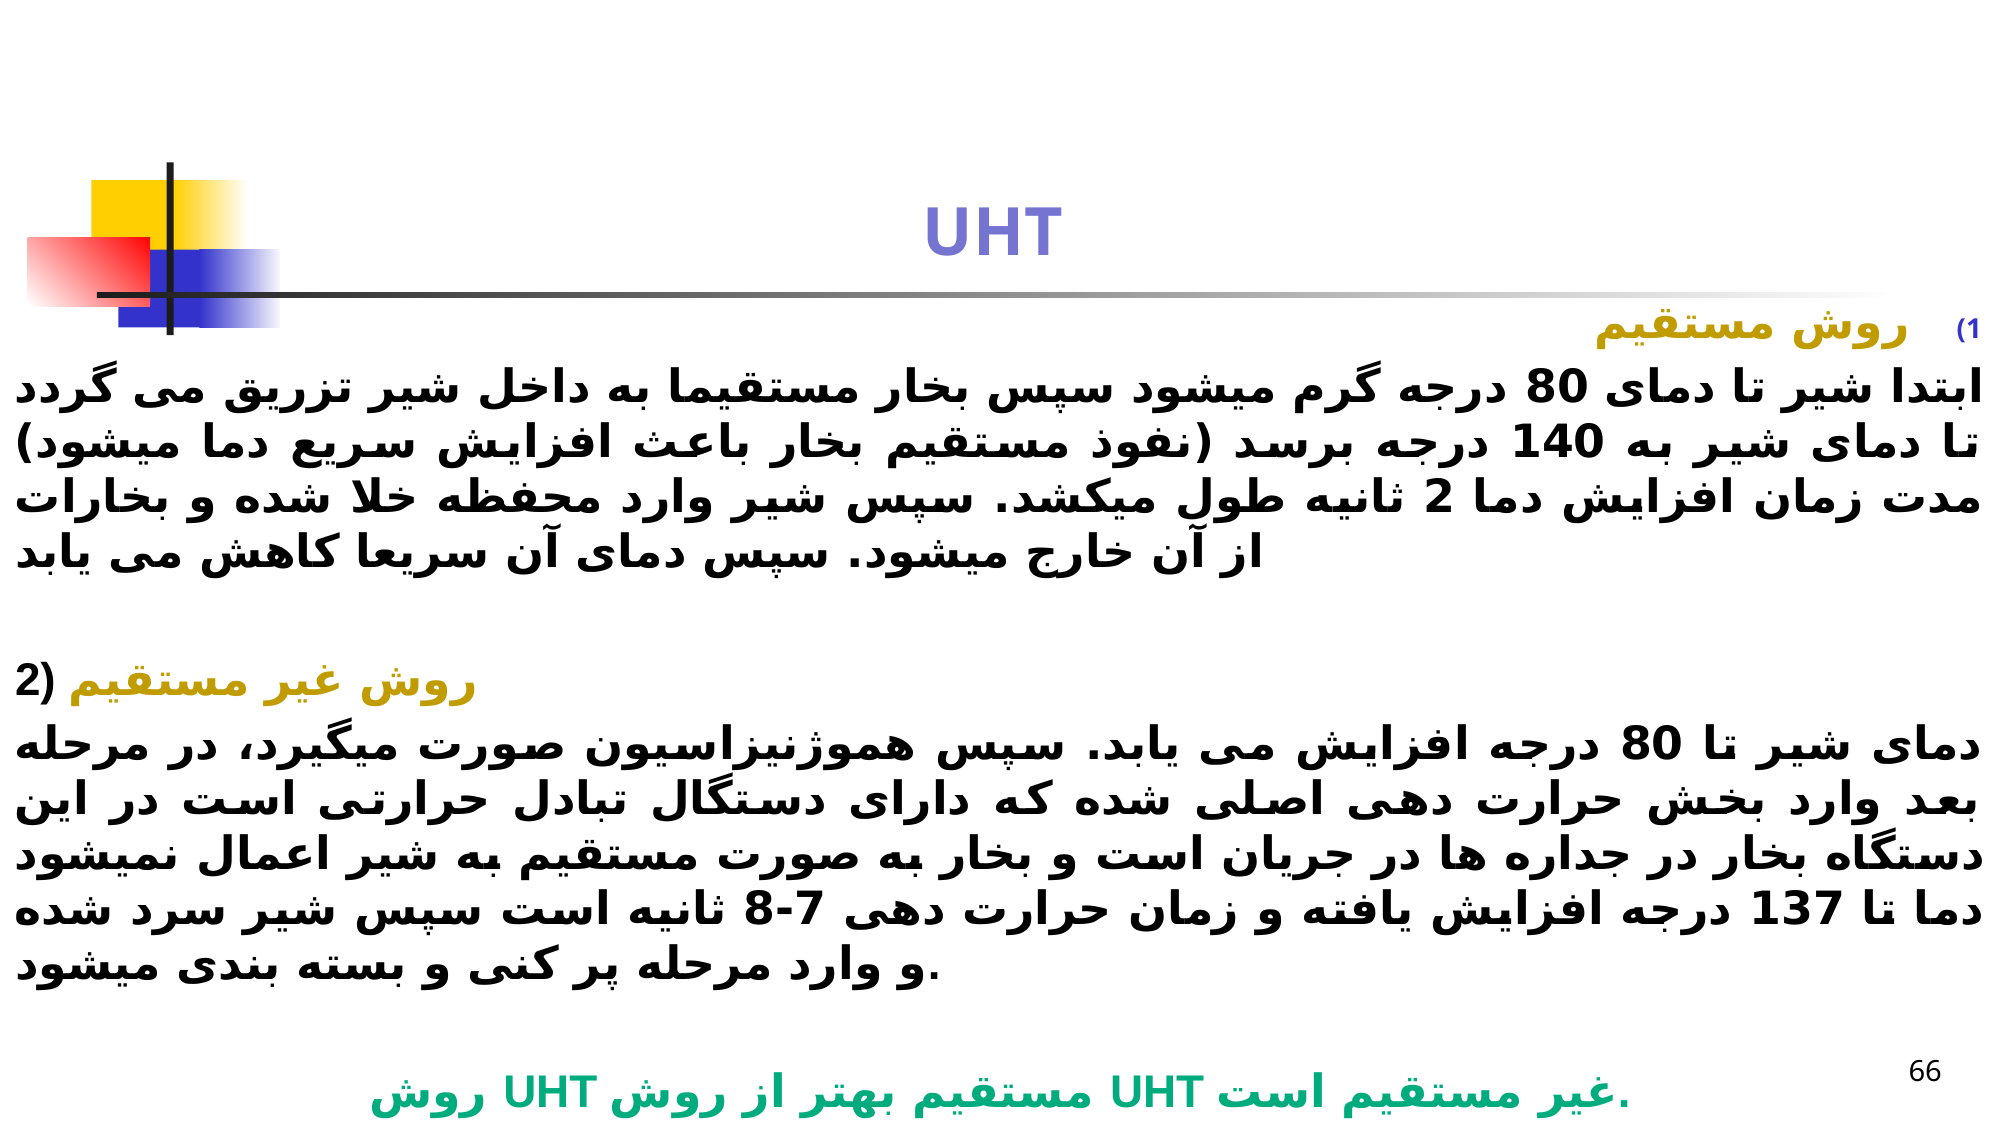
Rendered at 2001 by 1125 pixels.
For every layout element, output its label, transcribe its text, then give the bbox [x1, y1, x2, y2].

list روش مستقیم ابتدا شیر تا دمای 80 درجه گرم میشود سپس بخار مستقیما به داخل شیر تزریق می گردد تا دمای شیر به 140 درجه برسد (نفوذ مستقیم بخار باعث افزایش سریع دما میشود) مدت زمان افزایش دما 2 ثانیه طول میکشد. سپس شیر وارد محفظه خلا شده و بخارات از آن خارج میشود. سپس دمای آن سریعا کاهش می یابد 2) روش غیر مستقیم دمای شیر تا 80 درجه افزایش می یابد. سپس هموژنیزاسیون صورت میگیرد، در مرحله بعد وارد بخش حرارت دهی اصلی شده که دارای دستگال تبادل حرارتی است در این دستگاه بخار در جداره ها در جریان است و بخار به صورت مستقیم به شیر اعمال نمیشود دما تا 137 درجه افزایش یافته و زمان حرارت دهی 7-8 ثانیه است سپس شیر سرد شده و وارد مرحله پر کنی و بسته بندی میشود. روش UHT مستقیم بهتر از روش UHT غیر مستقیم است. [0, 220, 2000, 1100]
title UHT [140, 126, 1846, 220]
